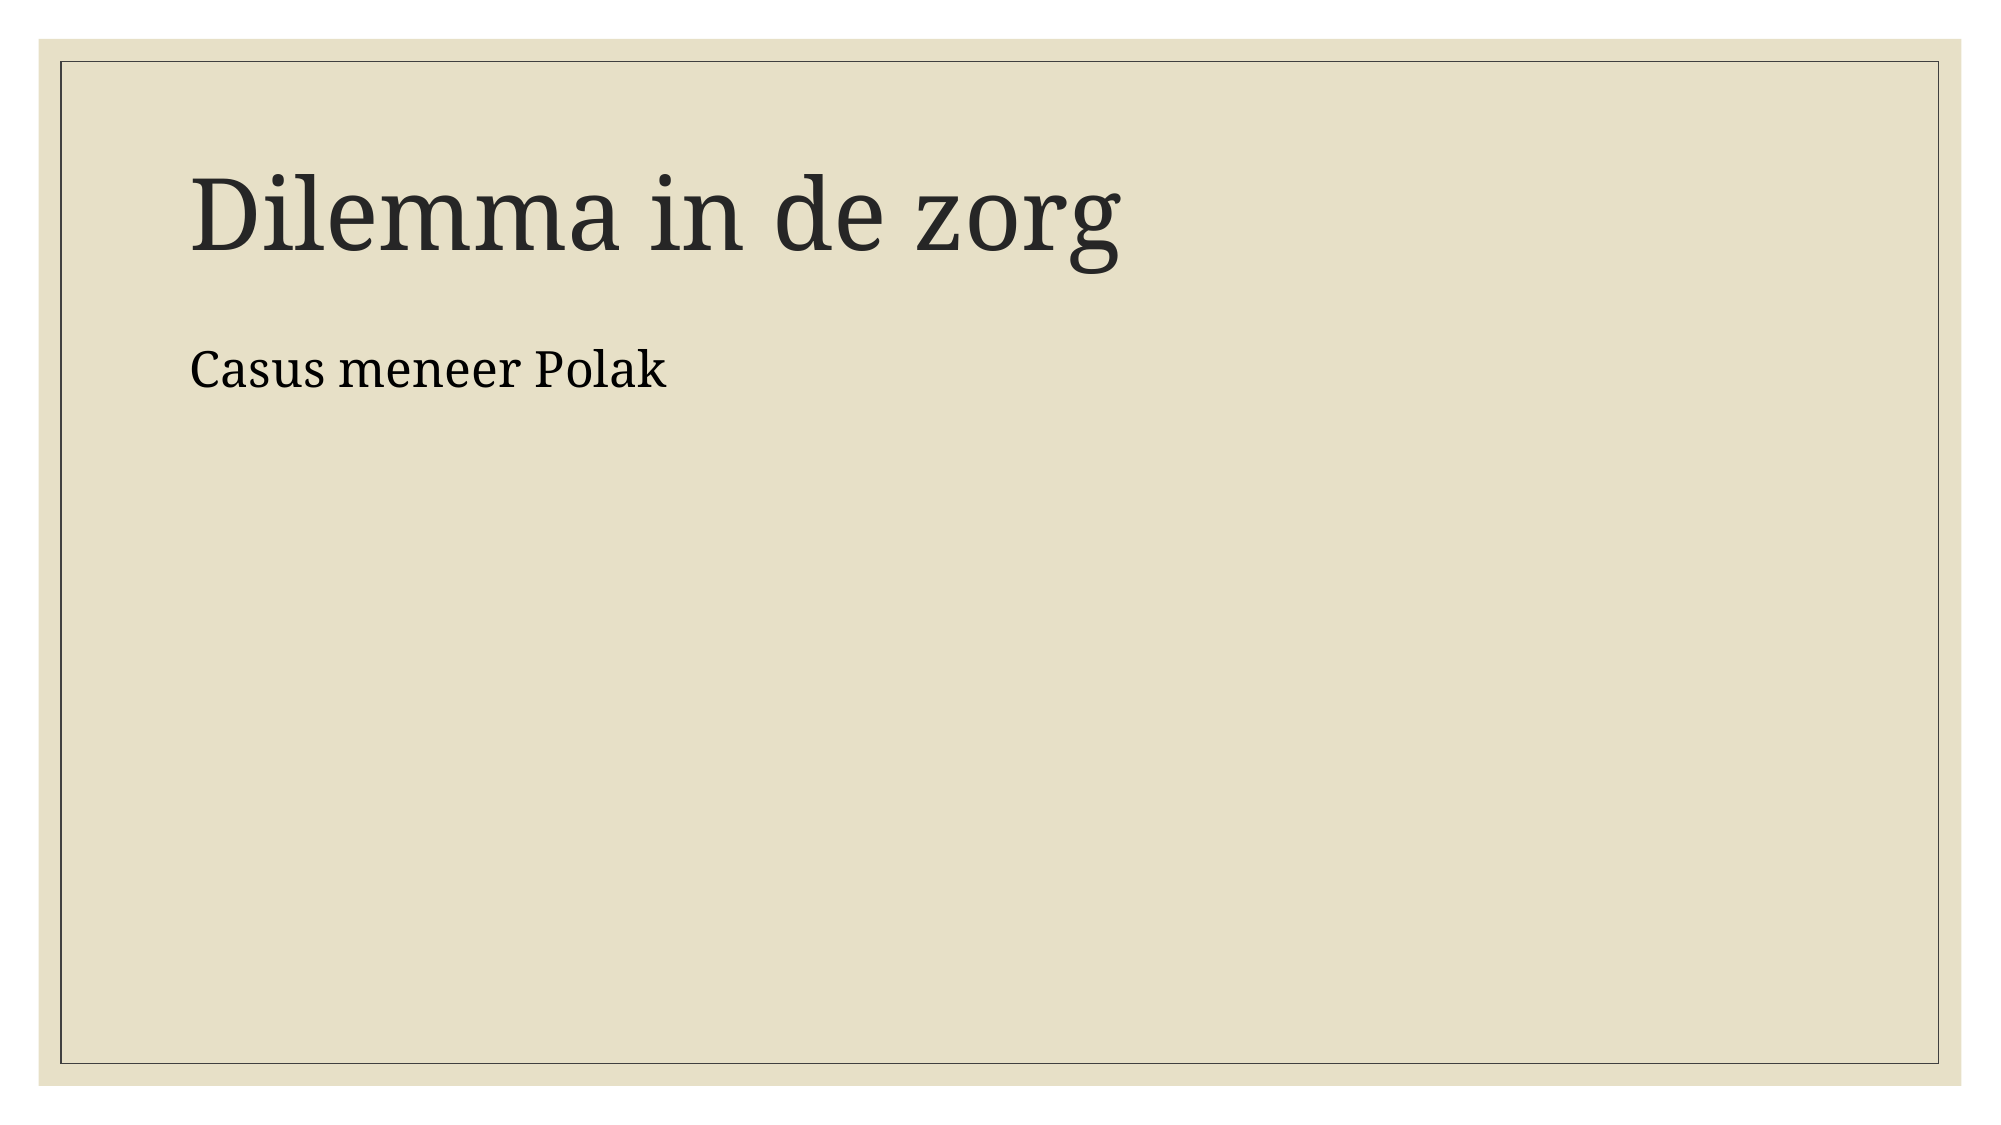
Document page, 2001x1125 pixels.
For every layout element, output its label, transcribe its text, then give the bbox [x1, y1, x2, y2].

title Dilemma in de zorg [174, 105, 1825, 330]
list Casus meneer Polak [174, 330, 1825, 954]
